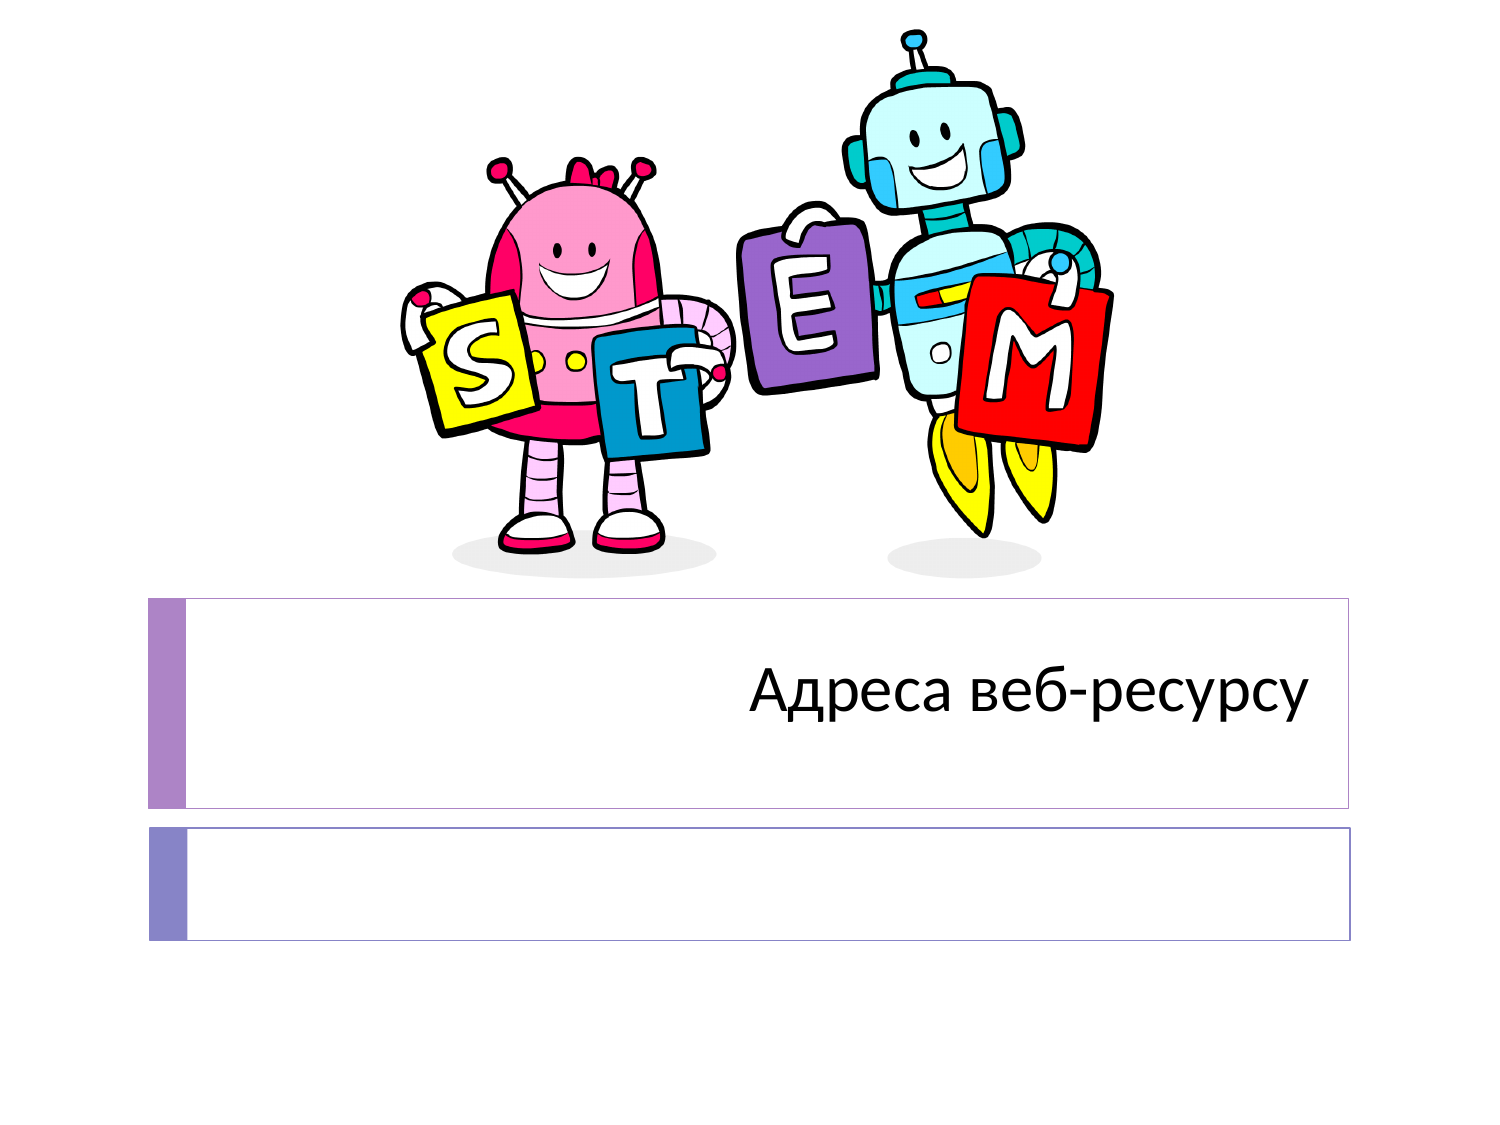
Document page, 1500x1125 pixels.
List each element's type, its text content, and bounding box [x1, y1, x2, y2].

picture [320, 19, 1205, 585]
title Адреса веб-ресурсу [200, 637, 1325, 800]
